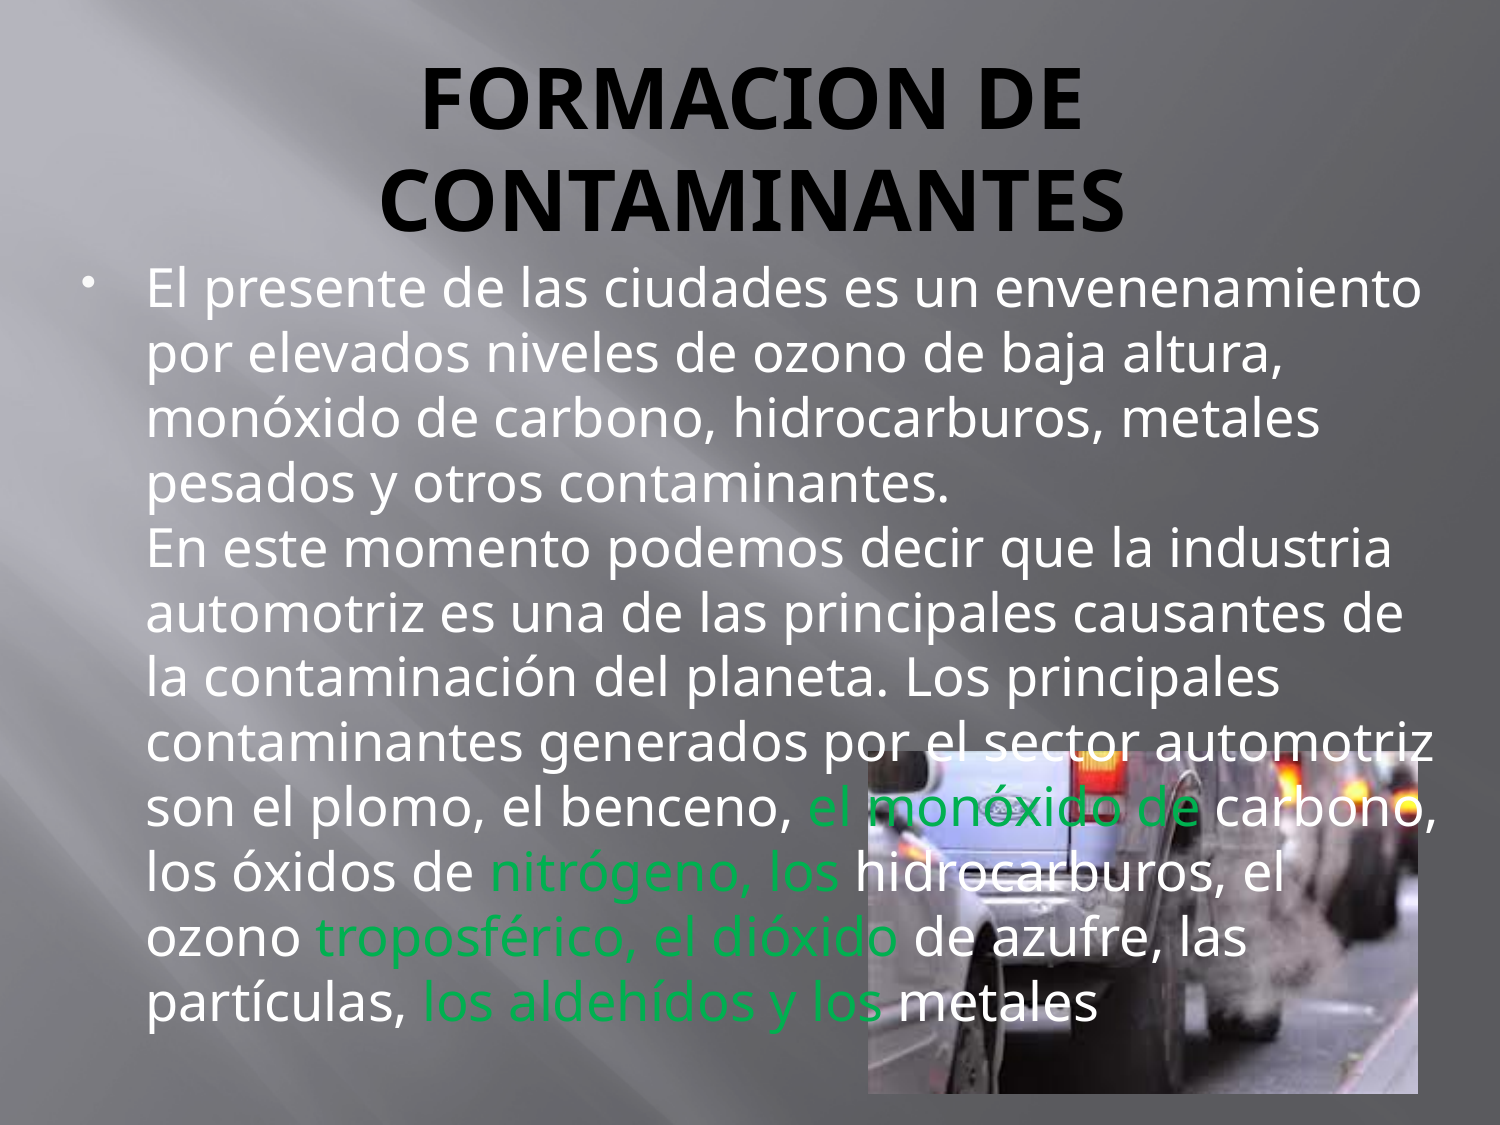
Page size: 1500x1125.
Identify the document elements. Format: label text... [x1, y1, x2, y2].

list El presente de las ciudades es un envenenamiento por elevados niveles de ozono de baja altura, monóxido de carbono, hidrocarburos, metales pesados y otros contaminantes. En este momento podemos decir que la industria automotriz es una de las principales causantes de la contaminación del planeta. Los principales contaminantes generados por el sector automotriz son el plomo, el benceno, el monóxido de carbono, los óxidos de nitrógeno, los hidrocarburos, el ozono troposférico, el dióxido de azufre, las partículas, los aldehídos y los metales [46, 246, 1465, 1090]
title FORMACION DE CONTAMINANTES [75, 35, 1430, 246]
picture [867, 751, 1418, 1095]
